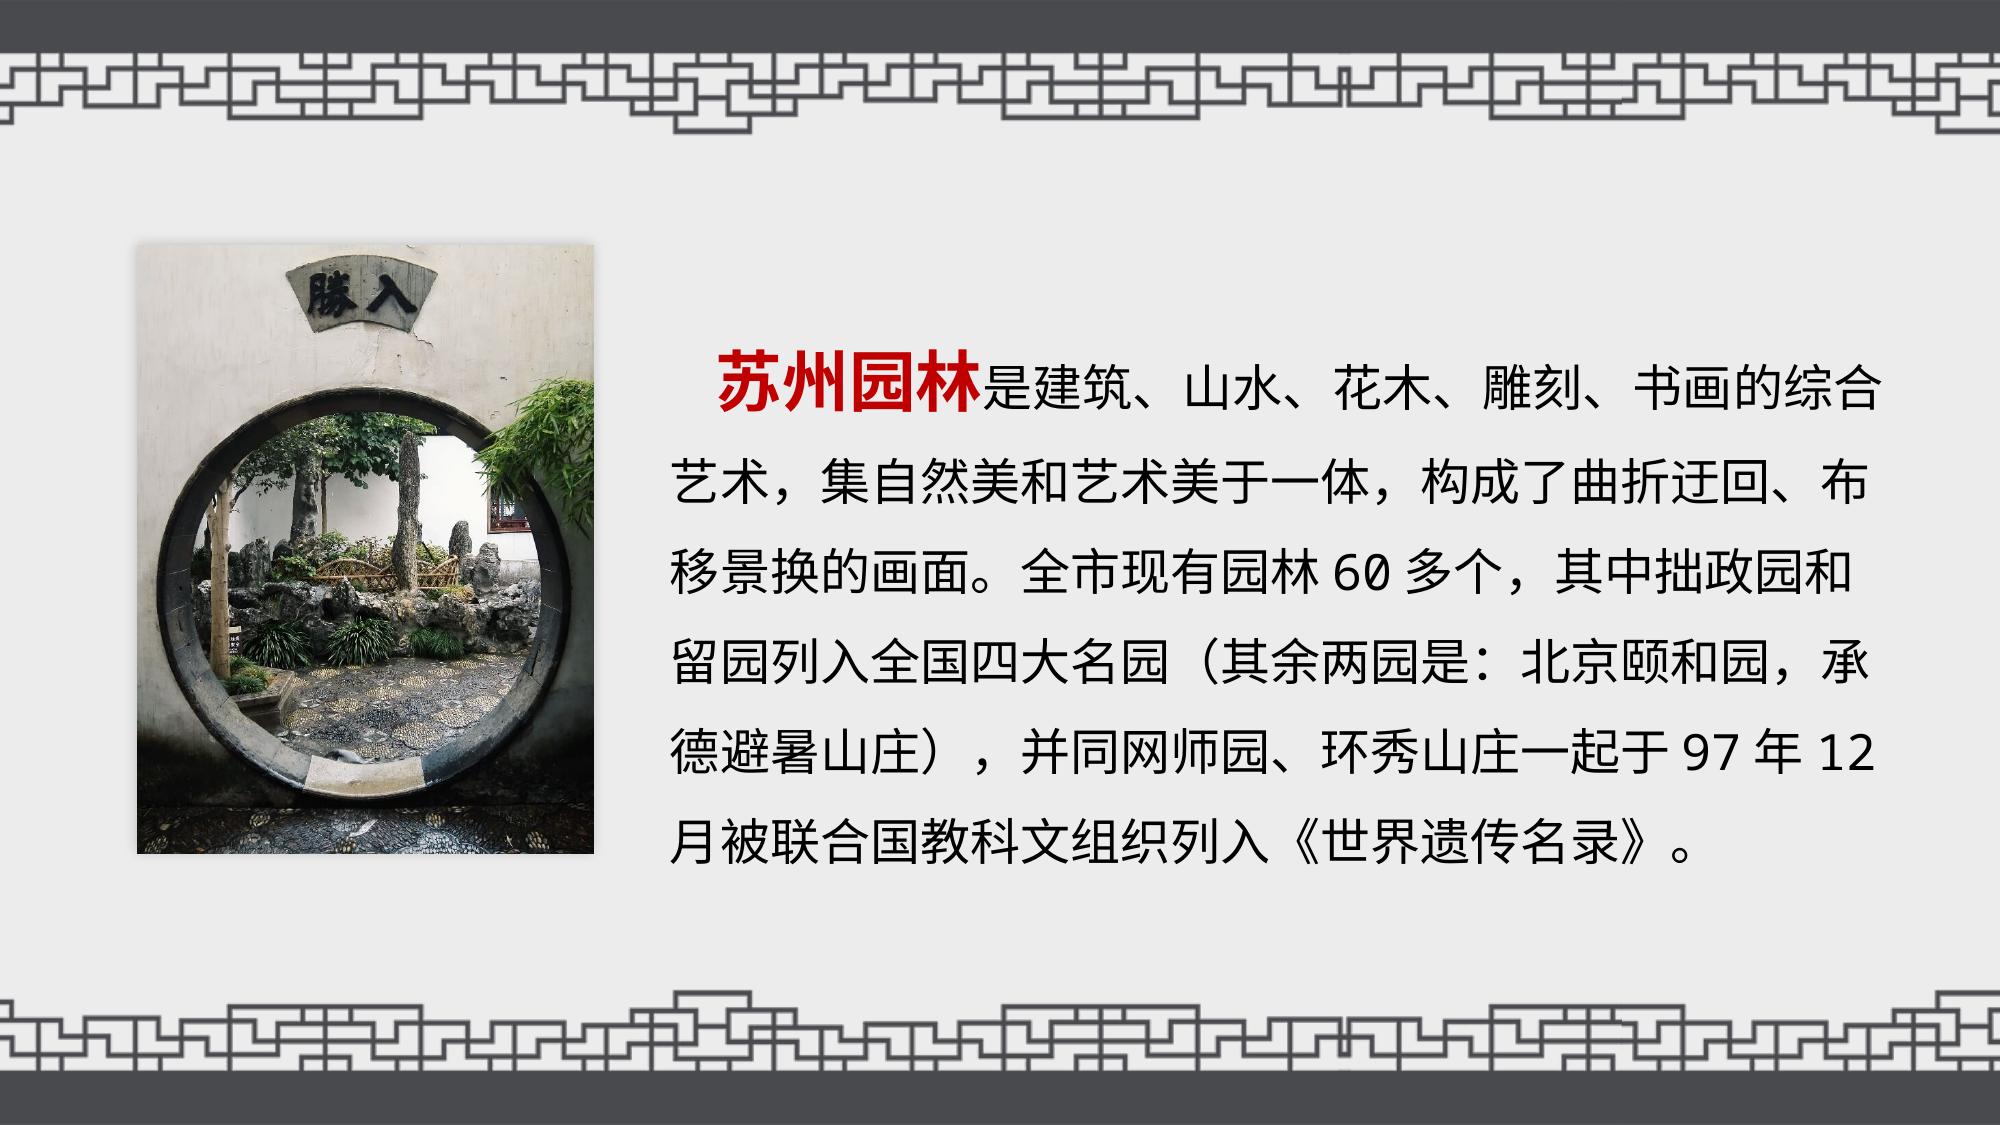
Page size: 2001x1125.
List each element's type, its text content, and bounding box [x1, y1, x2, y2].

text_box 苏州园林是建筑、山水、花木、雕刻、书画的综合艺术，集自然美和艺术美于一体，构成了曲折迂回、布移景换的画面。全市现有园林60多个，其中拙政园和留园列入全国四大名园（其余两园是：北京颐和园，承德避暑山庄），并同网师园、环秀山庄一起于97年12月被联合国教科文组织列入《世界遗传名录》。 [655, 292, 1913, 878]
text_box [0, 989, 2000, 1125]
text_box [0, 0, 2000, 136]
picture [137, 245, 594, 854]
